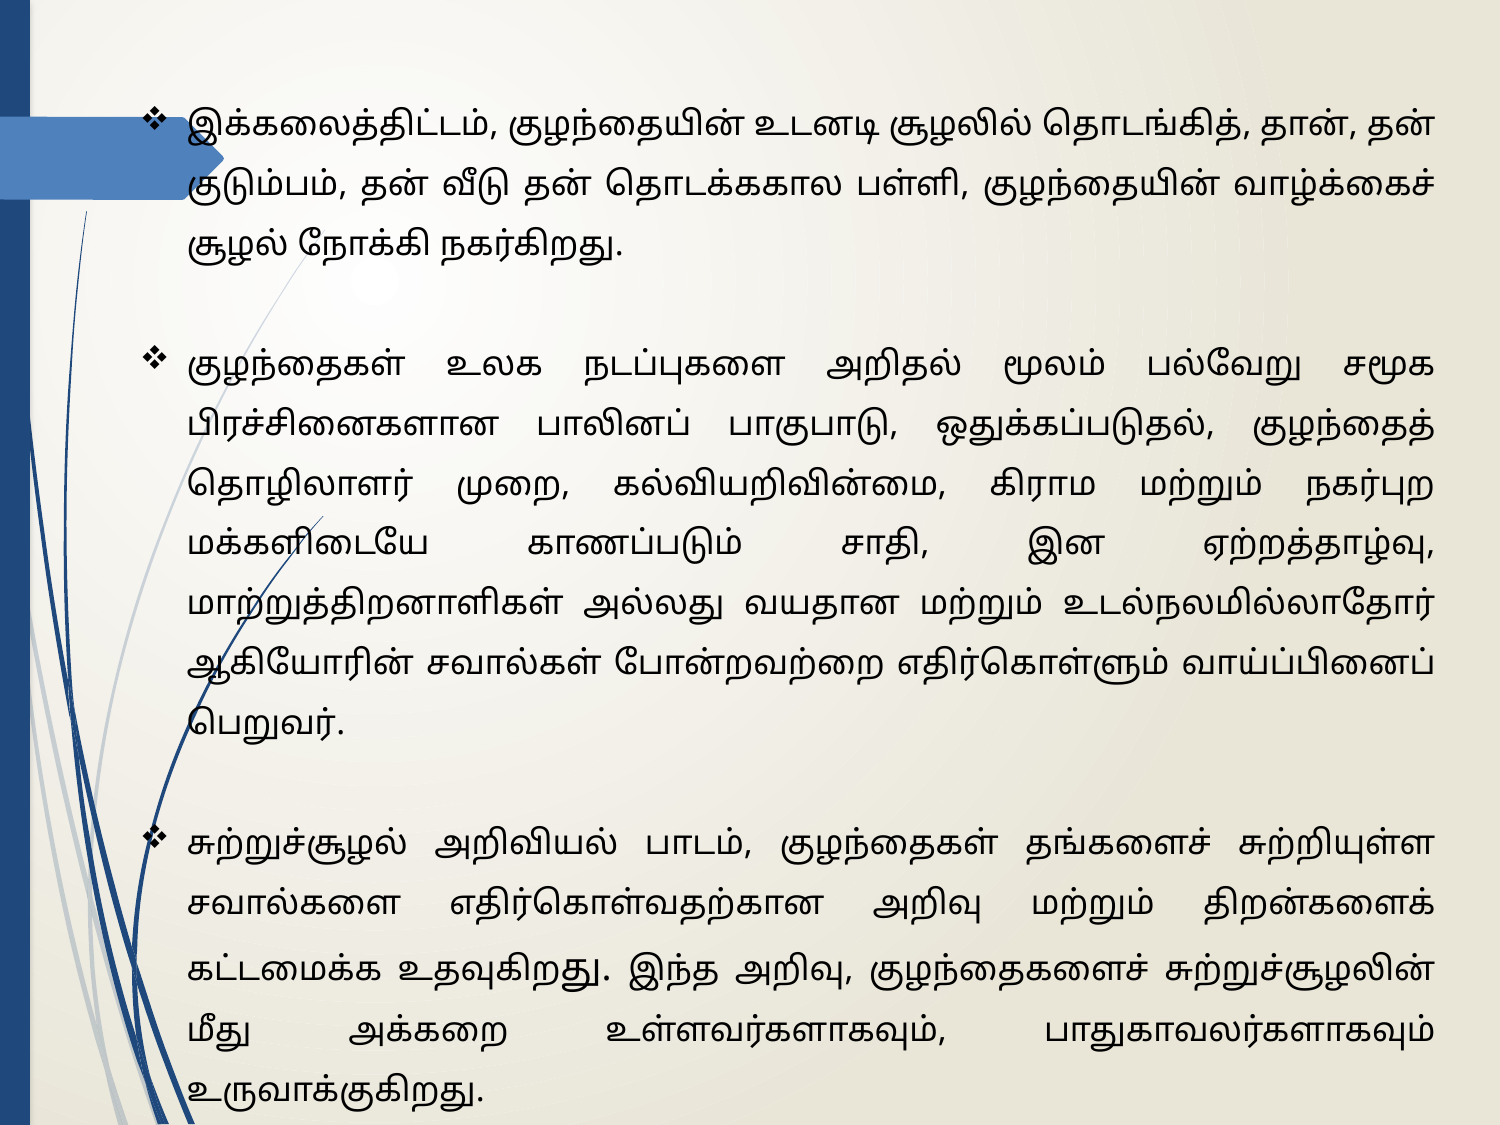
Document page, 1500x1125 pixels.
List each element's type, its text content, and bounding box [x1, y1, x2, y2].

text_box இக்கலைத்திட்டம், குழந்தையின் உடனடி சூழலில் தொடங்கித், தான், தன் குடும்பம், தன் வீடு தன் தொடக்ககால பள்ளி, குழந்தையின் வாழ்க்கைச் சூழல் நோக்கி நகர்கிறது. குழந்தைகள் உலக நடப்புகளை அறிதல் மூலம் பல்வேறு சமூக பிரச்சினைகளான பாலினப் பாகுபாடு, ஒதுக்கப்படுதல், குழந்தைத் தொழிலாளர் முறை, கல்வியறிவின்மை, கிராம மற்றும் நகர்புற மக்களிடையே காணப்படும் சாதி, இன ஏற்றத்தாழ்வு, மாற்றுத்திறனாளிகள் அல்லது வயதான மற்றும் உடல்நலமில்லாதோர் ஆகியோரின் சவால்கள் போன்றவற்றை எதிர்கொள்ளும் வாய்ப்பினைப் பெறுவர். சுற்றுச்சூழல் அறிவியல் பாடம், குழந்தைகள் தங்களைச் சுற்றியுள்ள சவால்களை எதிர்கொள்வதற்கான அறிவு மற்றும் திறன்களைக் கட்டமைக்க உதவுகிறது. இந்த அறிவு, குழந்தைகளைச் சுற்றுச்சூழலின் மீது அக்கறை உள்ளவர்களாகவும், பாதுகாவலர்களாகவும் உருவாக்குகிறது. [125, 75, 1450, 1116]
